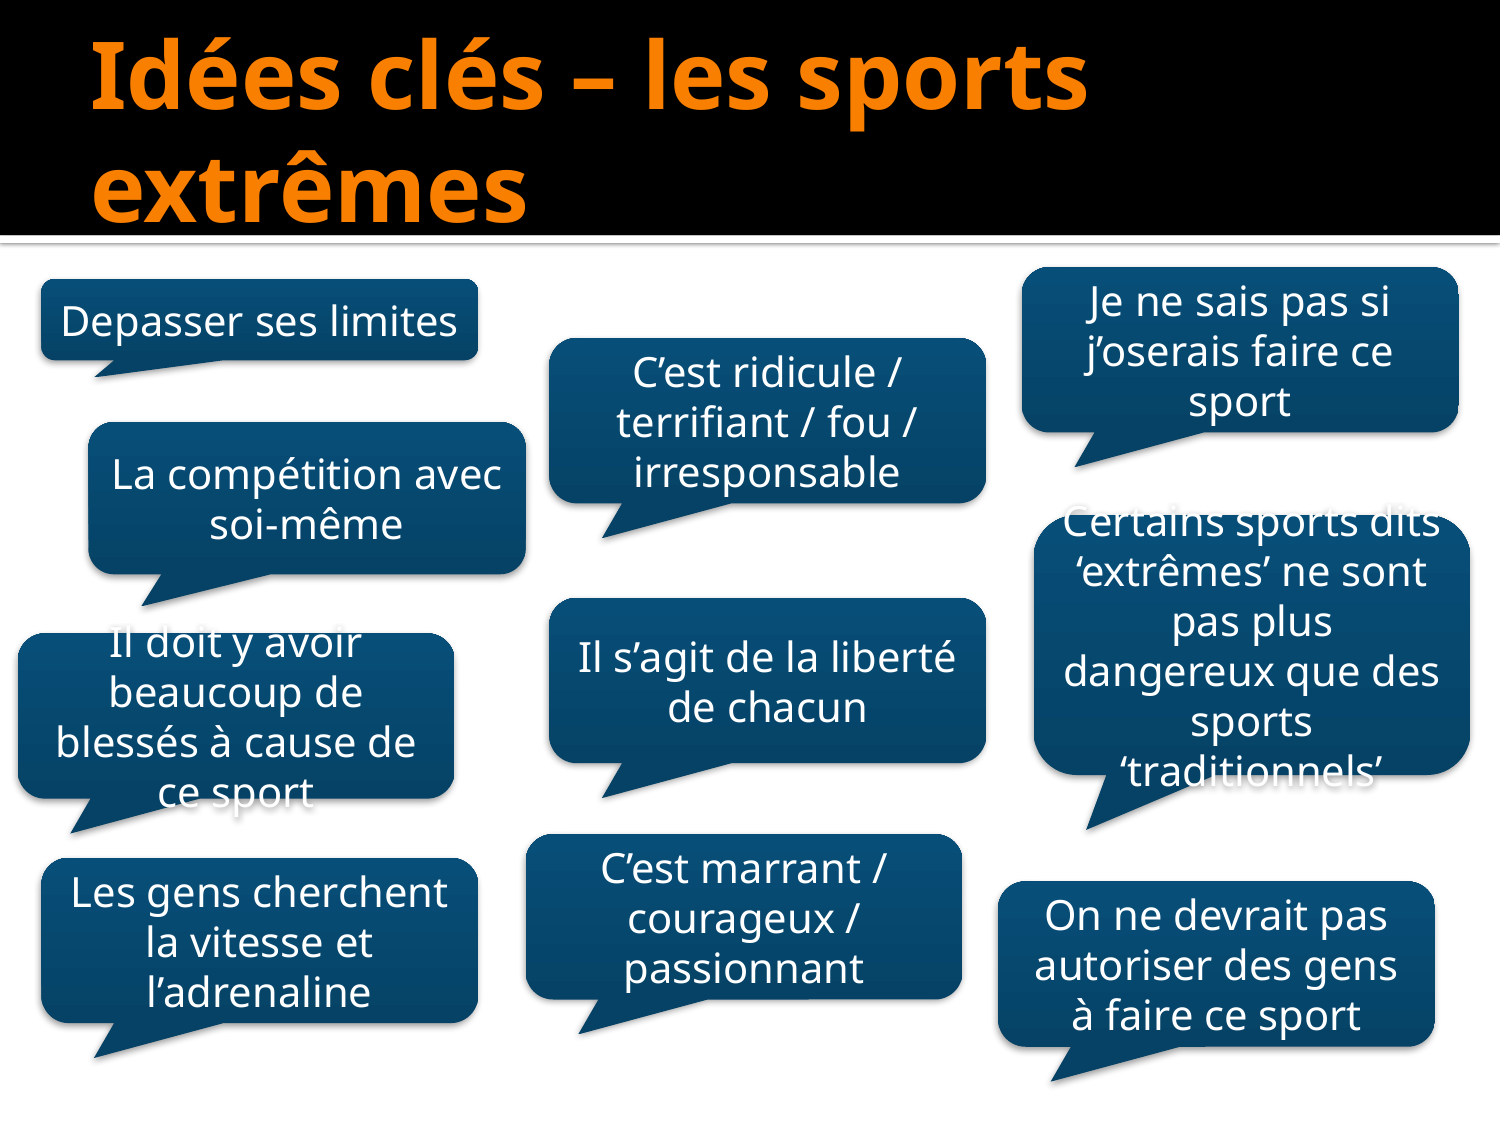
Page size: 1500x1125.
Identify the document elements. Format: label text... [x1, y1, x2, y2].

text_box Je ne sais pas si j’oserais faire ce sport [1021, 267, 1459, 468]
text_box On ne devrait pas autoriser des gens à faire ce sport [997, 881, 1436, 1082]
text_box C’est marrant / courageux / passionnant [525, 834, 963, 1035]
text_box La compétition avec soi-même [88, 422, 526, 607]
text_box Il s’agit de la liberté de chacun [549, 597, 987, 799]
title Idées clés – les sports extrêmes [75, 25, 1425, 231]
text_box Les gens cherchent la vitesse et l’adrenaline [41, 857, 479, 1059]
text_box Depasser ses limites [41, 278, 479, 378]
text_box Il doit y avoir beaucoup de blessés à cause de ce sport [17, 633, 455, 834]
text_box C’est ridicule / terrifiant / fou / irresponsable [549, 337, 987, 539]
text_box Certains sports dits ‘extrêmes’ ne sont pas plus dangereux que des sports ‘traditionnels’ [1033, 515, 1471, 830]
